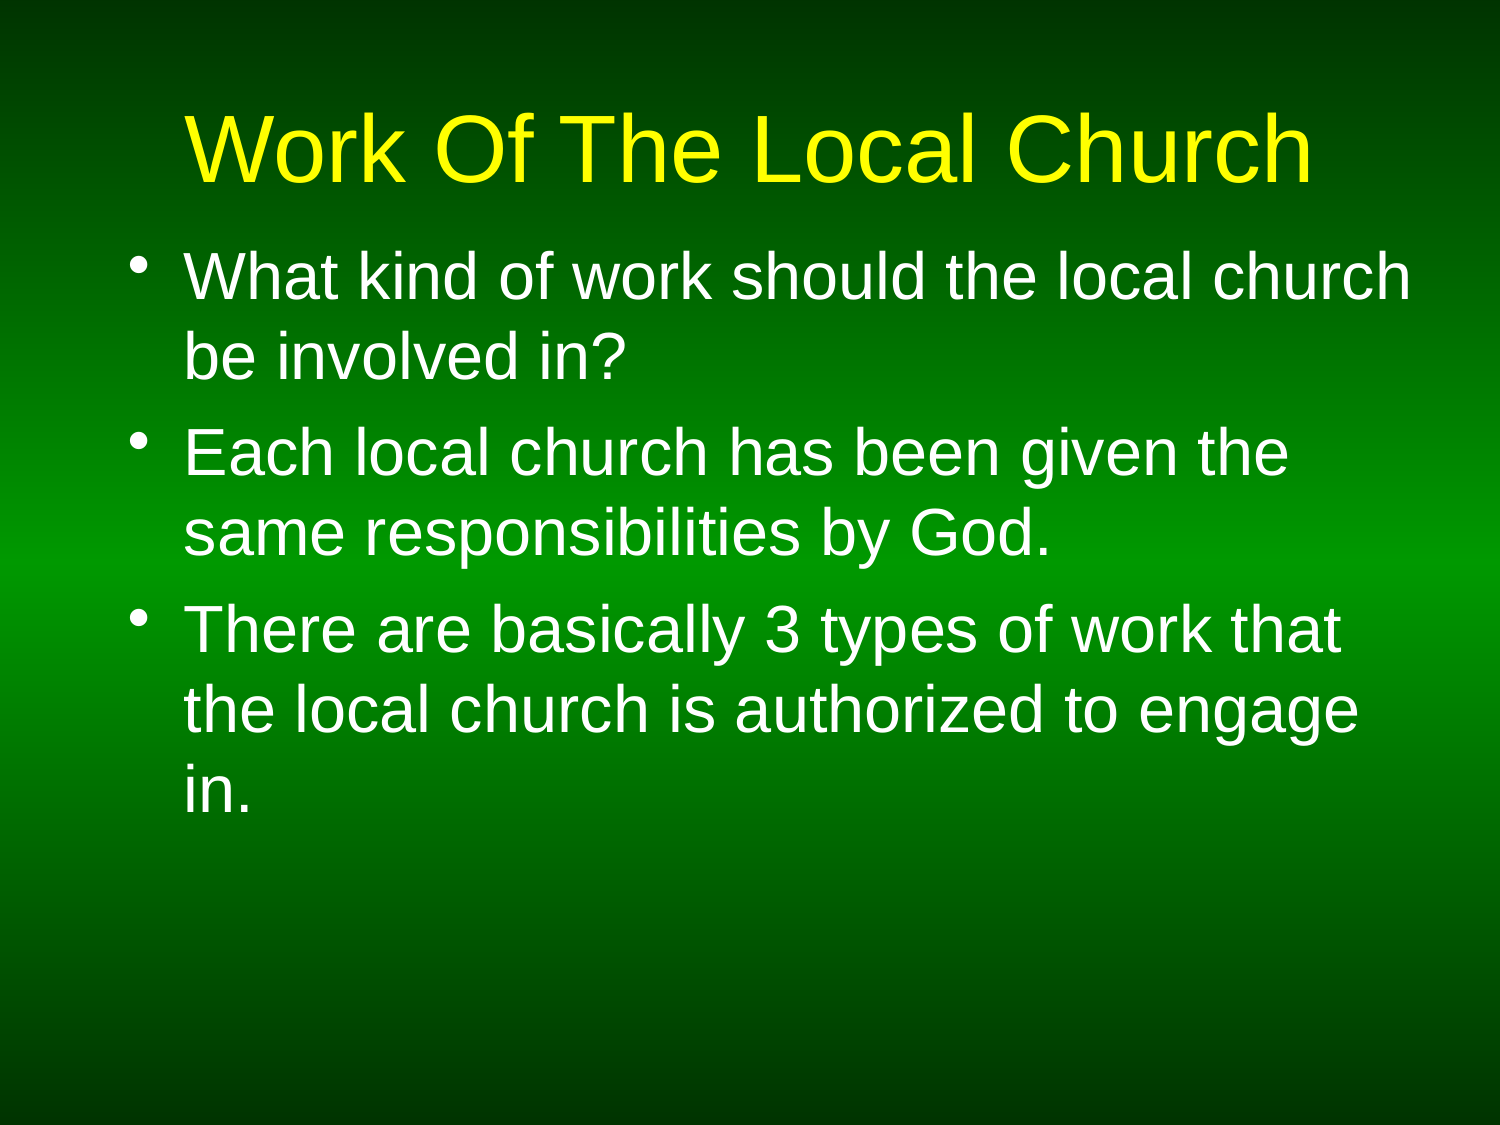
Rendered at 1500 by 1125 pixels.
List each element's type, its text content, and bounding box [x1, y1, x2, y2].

title Work Of The Local Church [37, 50, 1463, 238]
list What kind of work should the local church be involved in? Each local church has been given the same responsibilities by God. There are basically 3 types of work that the local church is authorized to engage in. [112, 224, 1463, 1125]
